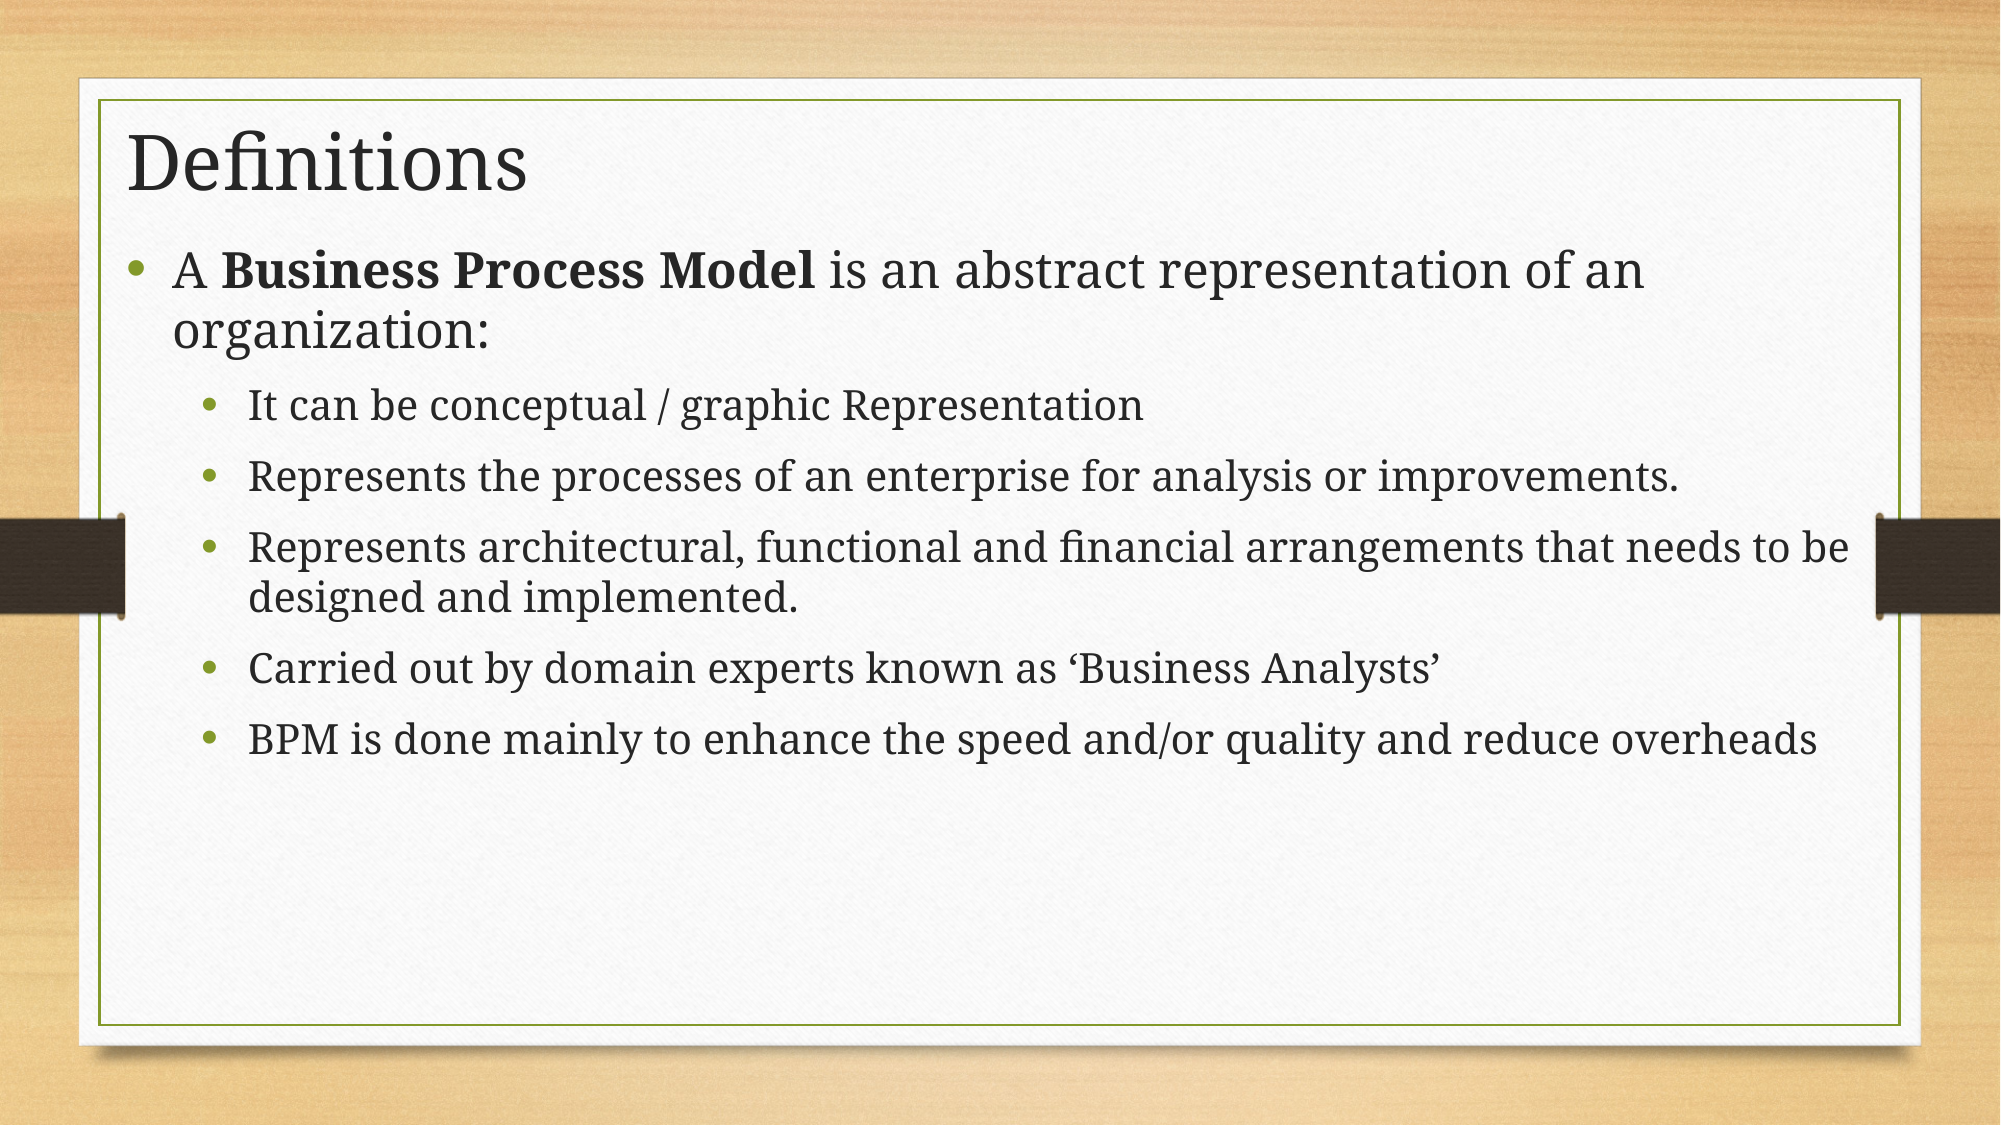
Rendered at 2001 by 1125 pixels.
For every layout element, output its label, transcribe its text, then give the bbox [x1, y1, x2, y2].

title Definitions [110, 105, 1878, 214]
picture [0, 0, 2001, 1125]
list A Business Process Model is an abstract representation of an organization: It can be conceptual / graphic Representation Represents the processes of an enterprise for analysis or improvements. Represents architectural, functional and financial arrangements that needs to be designed and implemented. Carried out by domain experts known as ‘Business Analysts’ BPM is done mainly to enhance the speed and/or quality and reduce overheads [110, 230, 1878, 964]
